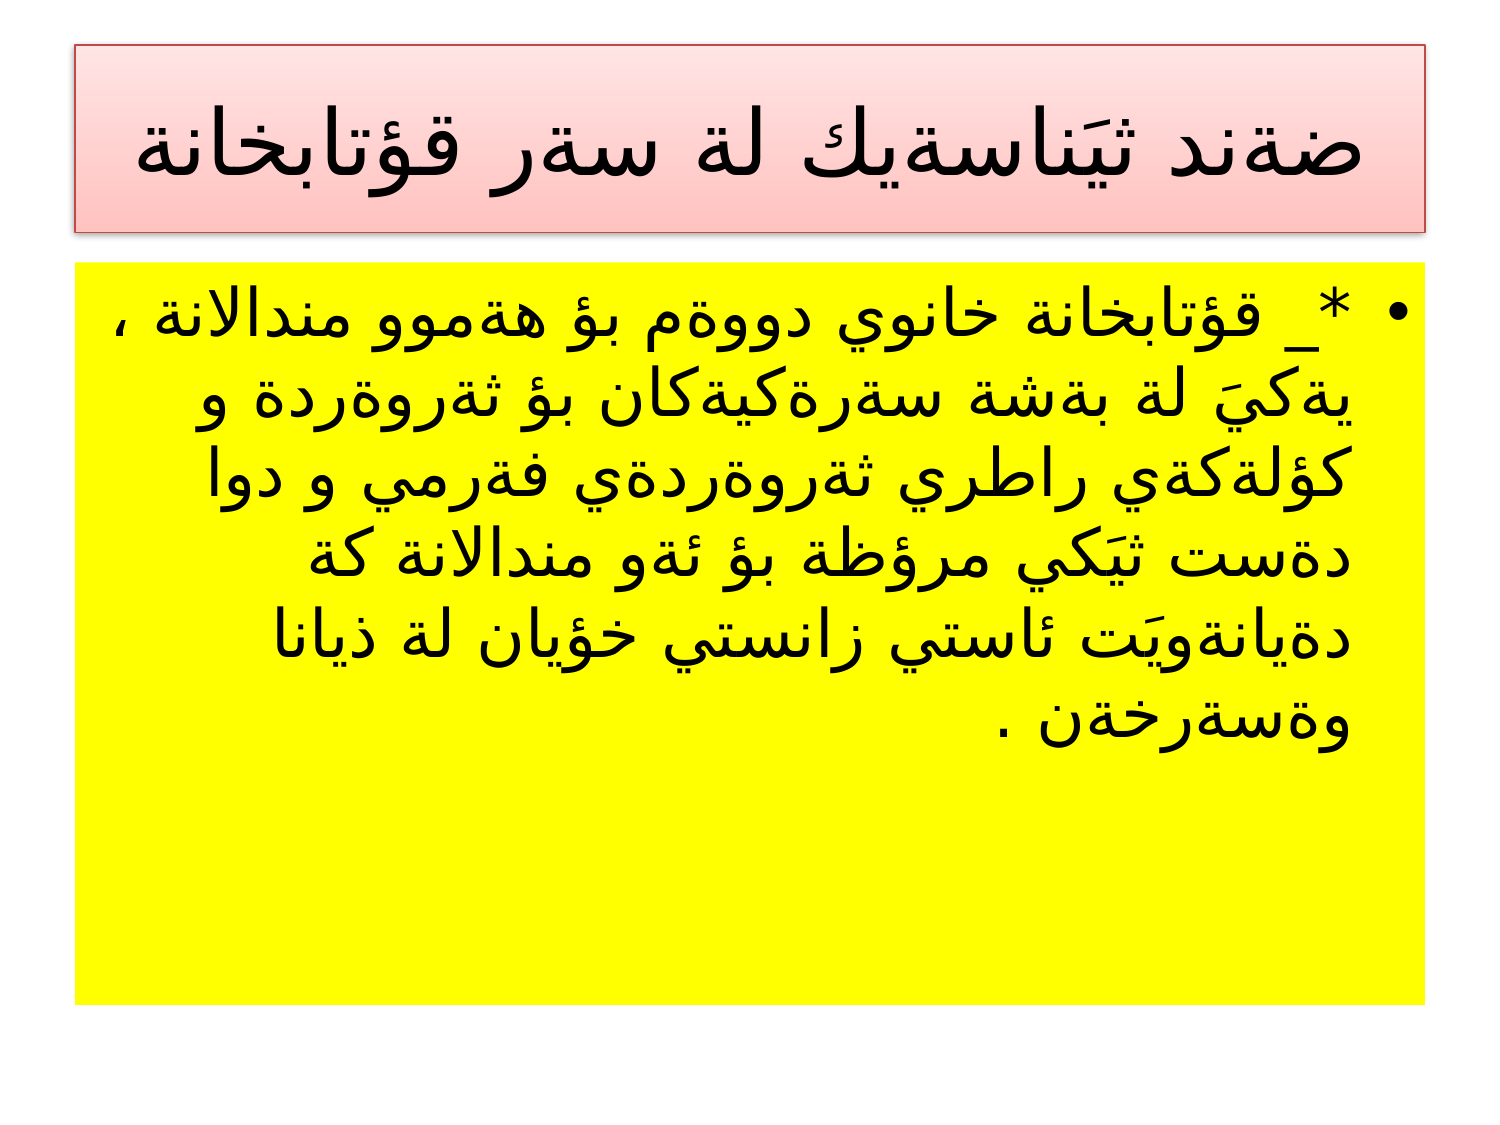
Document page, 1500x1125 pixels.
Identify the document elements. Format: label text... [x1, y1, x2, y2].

list *_ قؤتابخانة خانوي دووةم بؤ هةموو مندالانة ، يةكيَ لة بةشة سةرةكيةكان بؤ ثةروةردة و كؤلةكةي راطري ثةروةردةي فةرمي و دوا دةست ثيَكي مرؤظة بؤ ئةو مندالانة كة دةيانةويَت ئاستي زانستي خؤيان لة ذيانا وةسةرخةن . [75, 262, 1425, 1005]
title ضةند ثيَناسةيك لة سةر قؤتابخانة [74, 44, 1426, 233]
